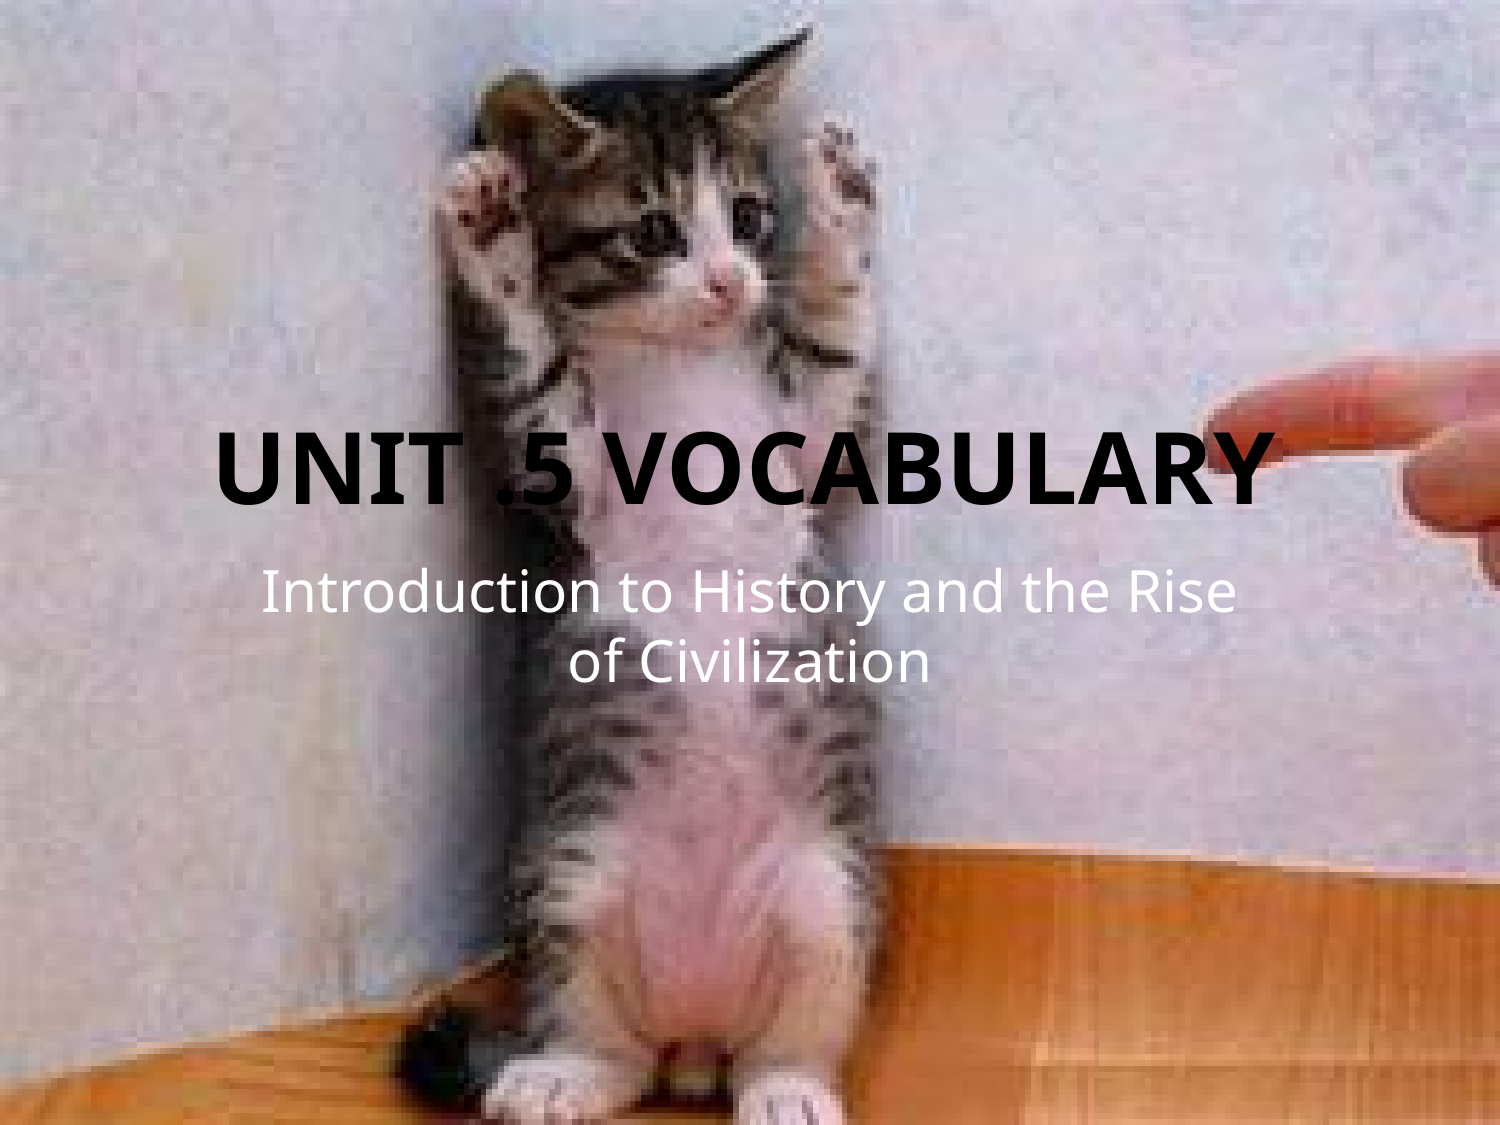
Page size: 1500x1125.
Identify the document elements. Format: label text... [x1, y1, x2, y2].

subtitle Introduction to History and the Rise of Civilization [225, 546, 1275, 834]
picture [0, 0, 1500, 1125]
title Unit .5 Vocabulary [69, 224, 1420, 525]
